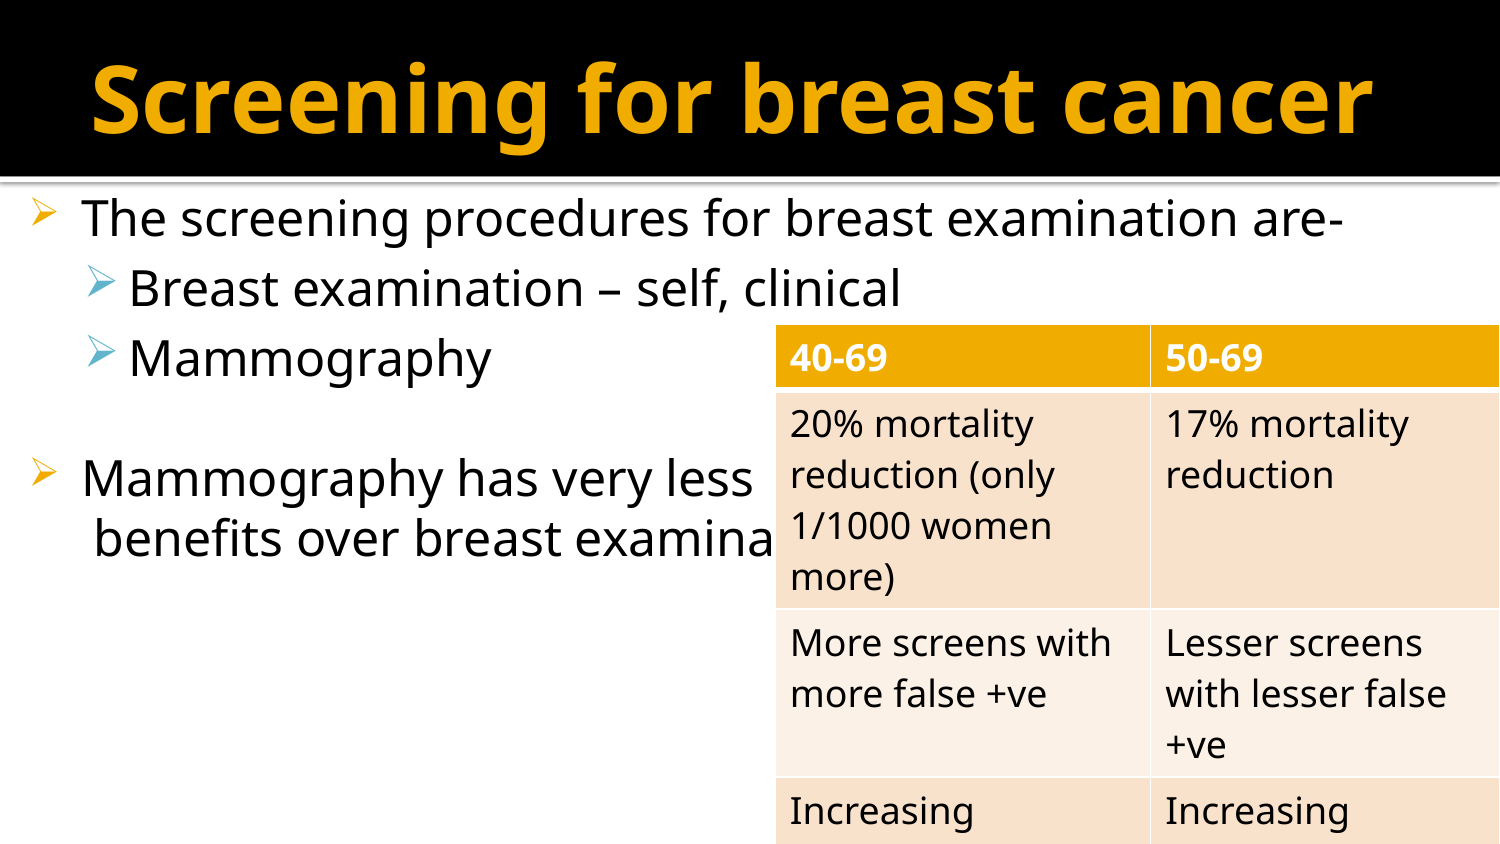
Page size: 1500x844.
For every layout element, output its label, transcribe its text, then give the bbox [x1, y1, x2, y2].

table_header 40-69 [776, 325, 1150, 387]
table_cell More screens with more false +ve [776, 610, 1150, 776]
list The screening procedures for breast examination are- Breast examination – self, clinical Mammography Mammography has very less benefits over breast examination. [0, 171, 1500, 844]
title Screening for breast cancer [75, 19, 1425, 171]
table_cell Increasing screening to 79 yrs decreases deaths by 8% than till 69 [776, 778, 1150, 844]
table_header 50-69 [1151, 325, 1499, 387]
table_cell Increasing screening to 79 yrs decreases deaths by 7% than till 69 [1151, 778, 1499, 844]
table_cell 17% mortality reduction [1151, 393, 1499, 608]
table_cell 20% mortality reduction (only 1/1000 women more) [776, 393, 1150, 608]
table_cell Lesser screens with lesser false +ve [1151, 610, 1499, 776]
